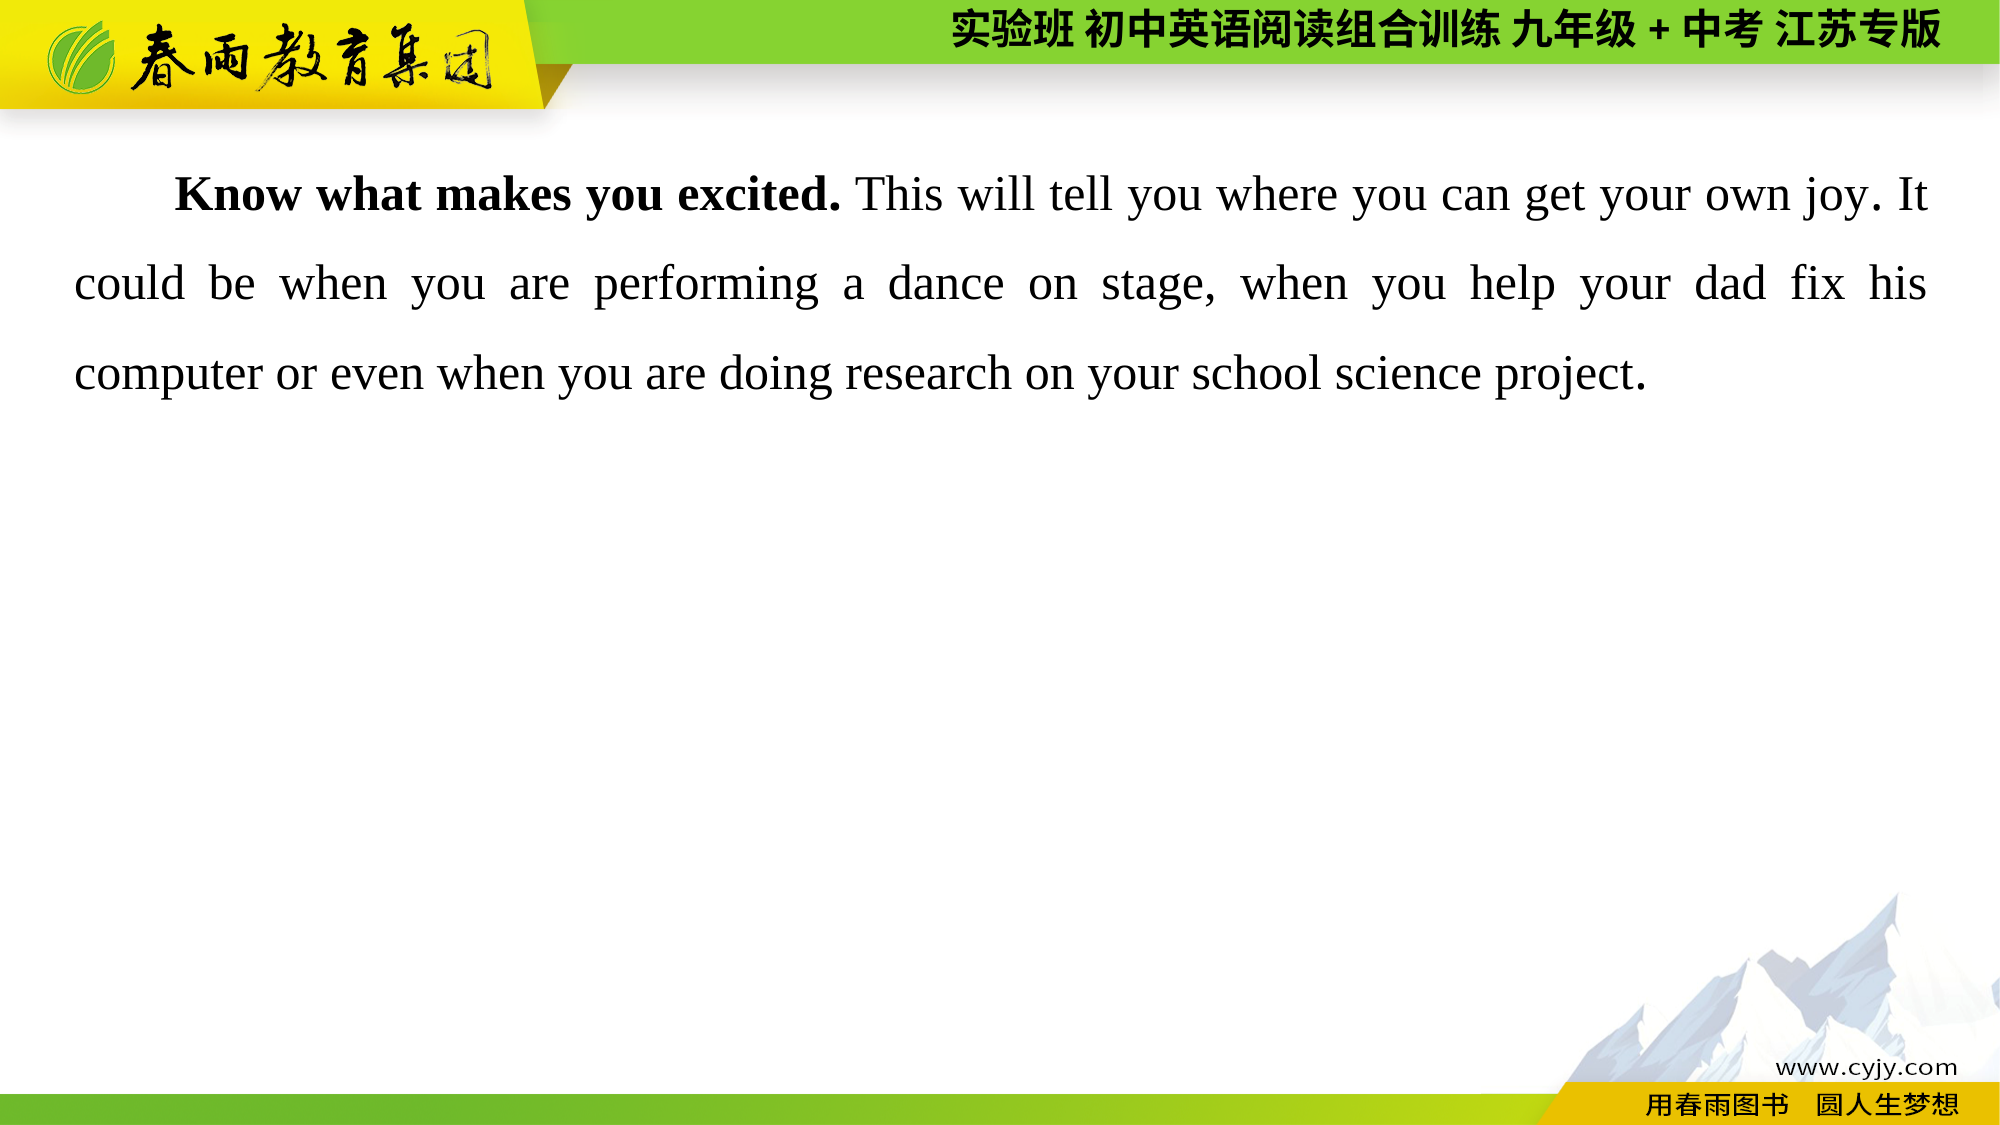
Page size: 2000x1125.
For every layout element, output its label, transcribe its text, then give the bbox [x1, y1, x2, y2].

list Know what makes you excited. This will tell you where you can get your own joy. It could be when you are performing a dance on stage, when you help your dad fix his computer or even when you are doing research on your school science project. [59, 122, 1944, 399]
picture [0, 0, 2000, 1125]
